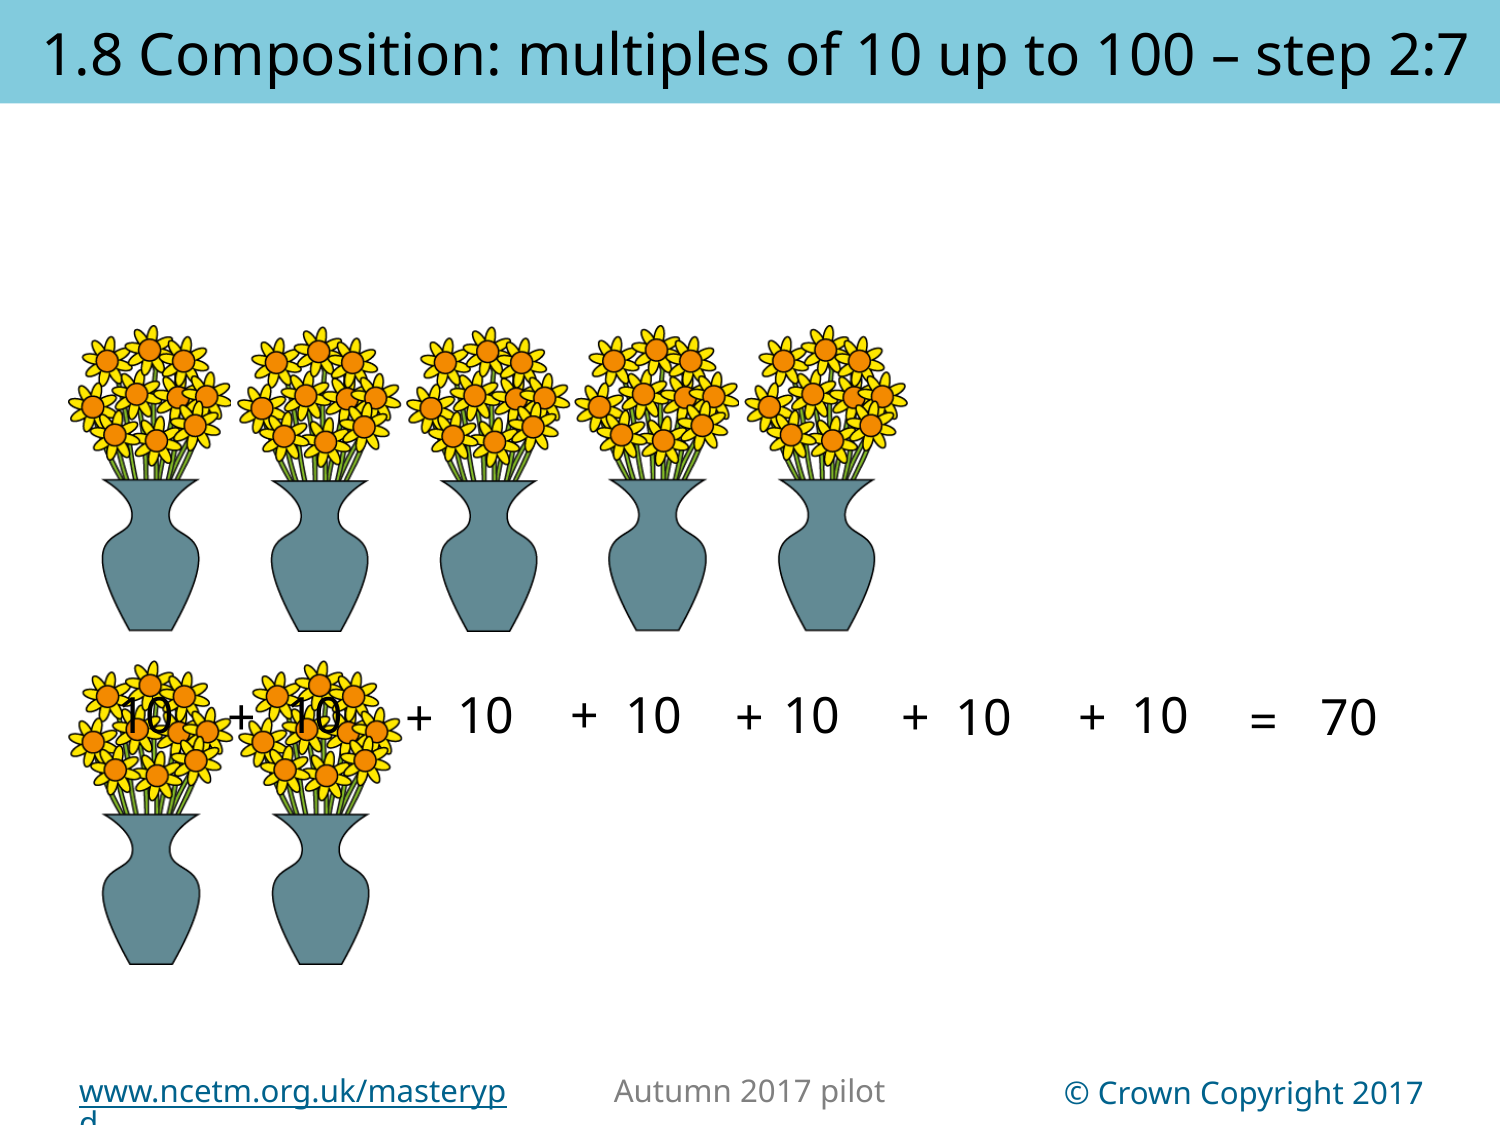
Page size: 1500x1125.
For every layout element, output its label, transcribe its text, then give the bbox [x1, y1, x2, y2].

text_box 10 [442, 676, 537, 752]
text_box 70 [1305, 678, 1434, 754]
text_box = [1234, 681, 1329, 757]
text_box 10 [768, 676, 896, 752]
text_box + [868, 678, 963, 754]
text_box 10 [1116, 676, 1245, 752]
text_box + [1045, 678, 1140, 754]
picture [68, 325, 231, 646]
text_box + [412, 678, 467, 754]
picture [64, 656, 408, 977]
text_box + [537, 676, 632, 752]
text_box 10 [940, 677, 1068, 753]
text_box 10 [632, 676, 738, 752]
text_box + [702, 678, 798, 754]
picture [233, 322, 916, 646]
list 1.8 Composition: multiples of 10 up to 100 – step 2:7 [0, 0, 1500, 104]
